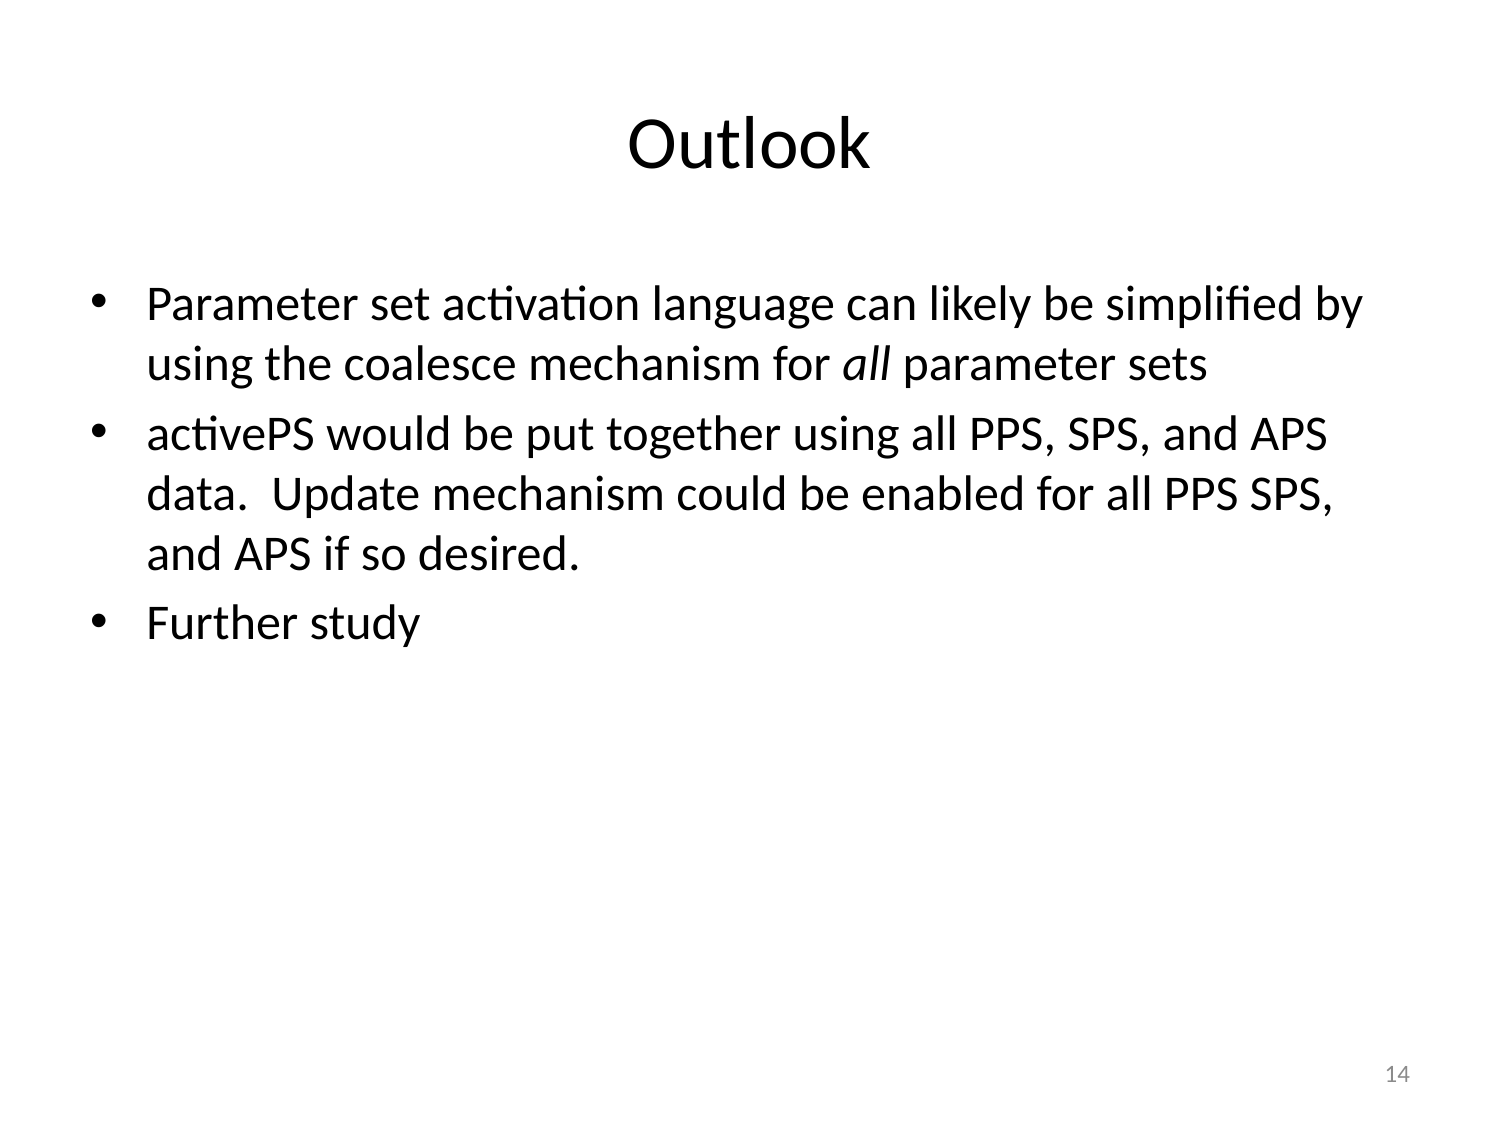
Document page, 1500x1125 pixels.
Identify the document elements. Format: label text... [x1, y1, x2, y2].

title Outlook [75, 45, 1425, 233]
list Parameter set activation language can likely be simplified by using the coalesce mechanism for all parameter sets activePS would be put together using all PPS, SPS, and APS data. Update mechanism could be enabled for all PPS SPS, and APS if so desired. Further study [75, 262, 1425, 1005]
slide_number 14 [1074, 1042, 1425, 1103]
